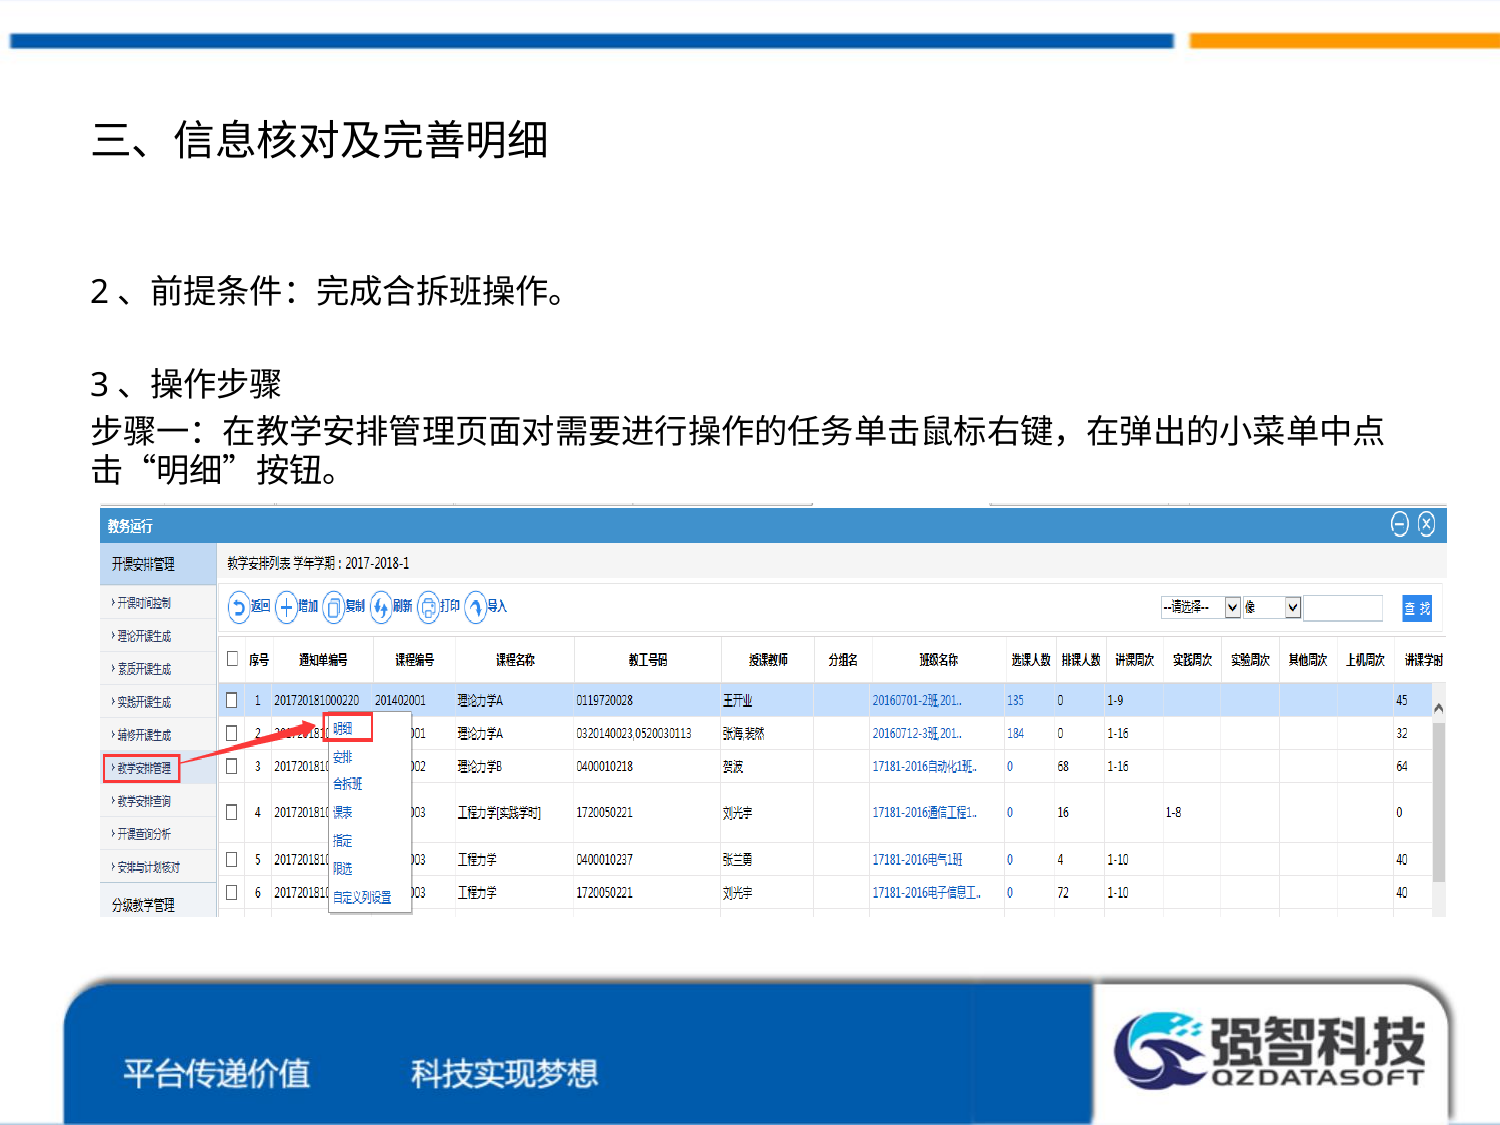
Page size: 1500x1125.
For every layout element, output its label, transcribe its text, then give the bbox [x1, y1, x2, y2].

picture [0, 0, 1500, 1125]
list 2、前提条件：完成合拆班操作。 3、操作步骤 步骤一：在教学安排管理页面对需要进行操作的任务单击鼠标右键，在弹出的小菜单中点击“明细”按钮。 [74, 262, 1426, 1006]
title 三、信息核对及完善明细 [74, 44, 1426, 233]
